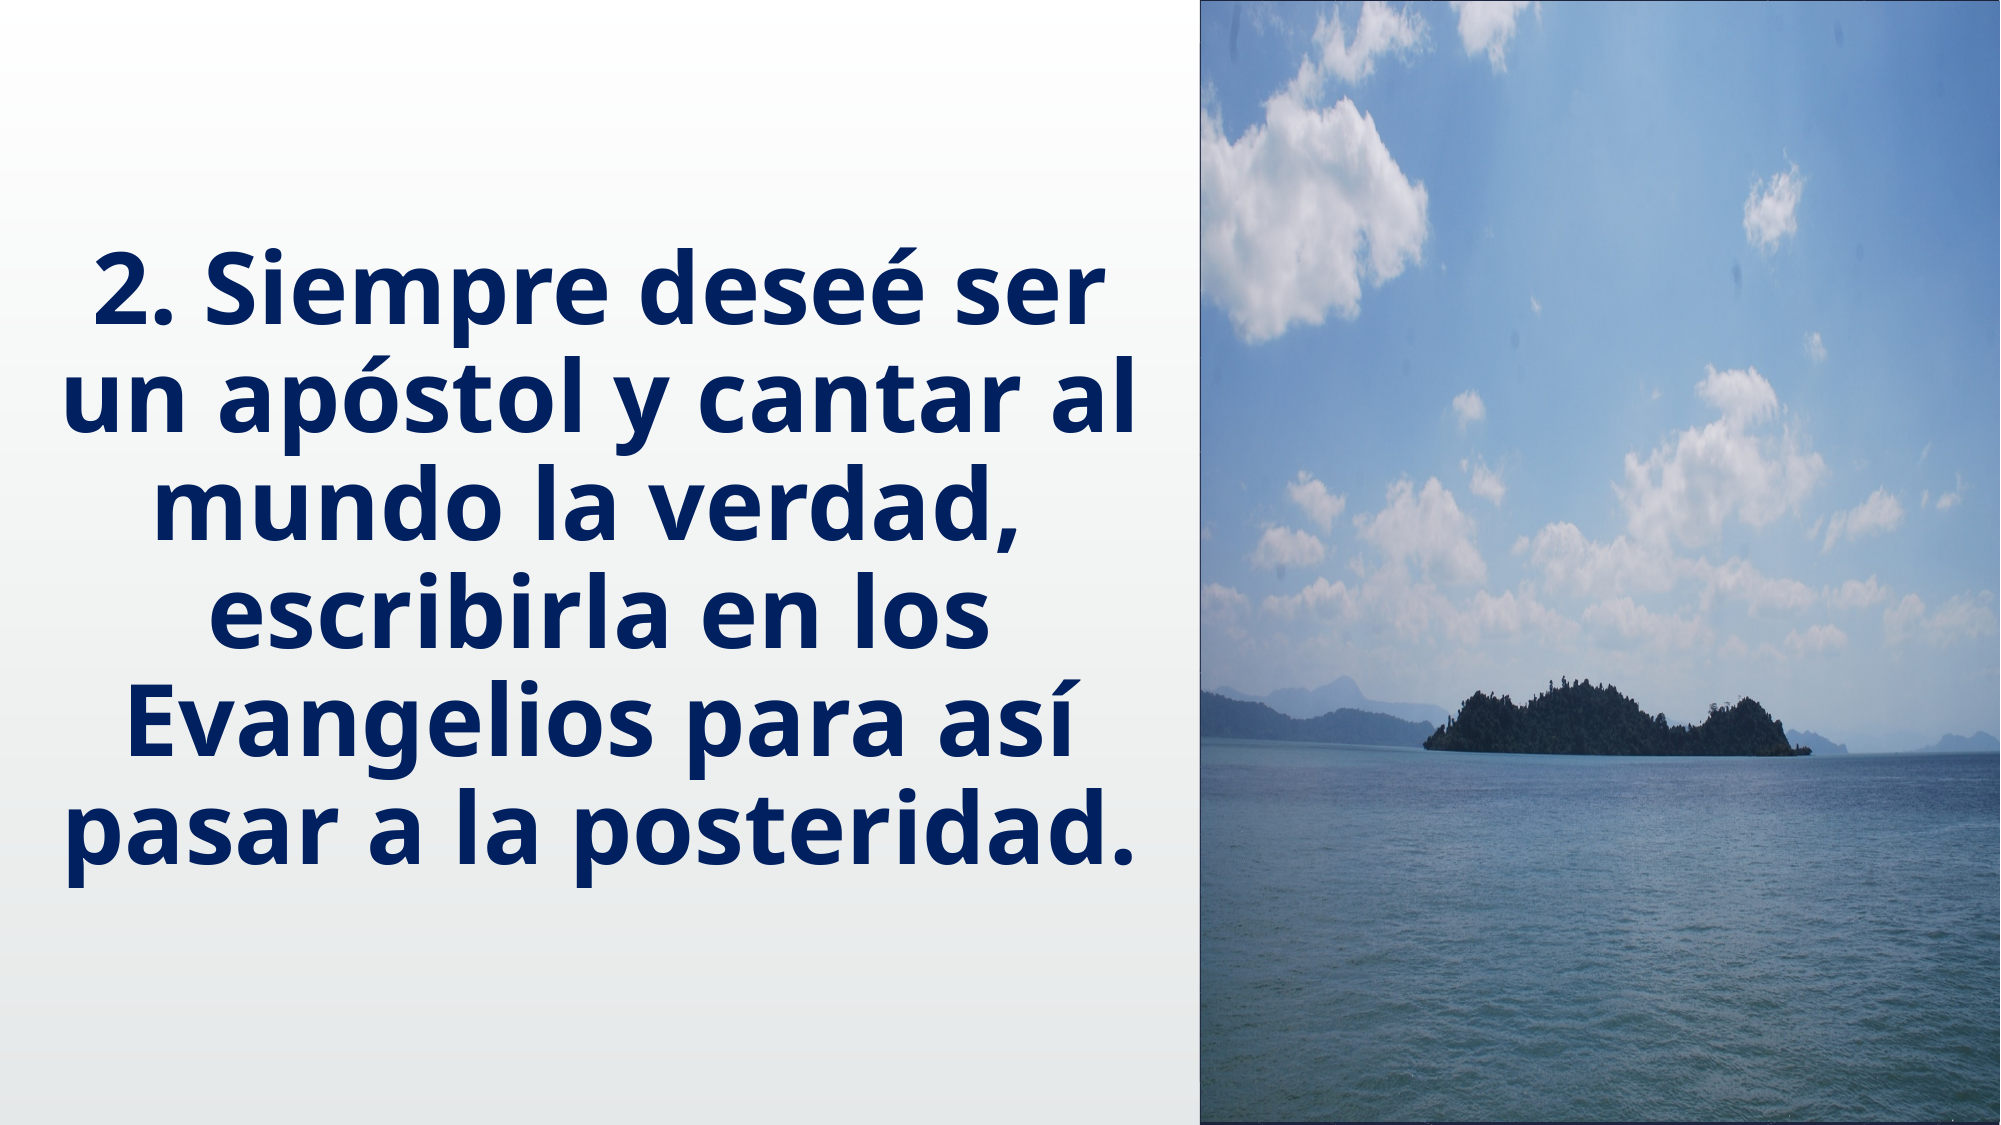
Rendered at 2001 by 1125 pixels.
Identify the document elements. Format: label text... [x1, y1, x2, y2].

title 2. Siempre deseé ser un apóstol y cantar al mundo la verdad, escribirla en los Evangelios para así pasar a la posteridad. [0, 0, 1201, 1125]
picture [1200, 1, 2000, 1125]
